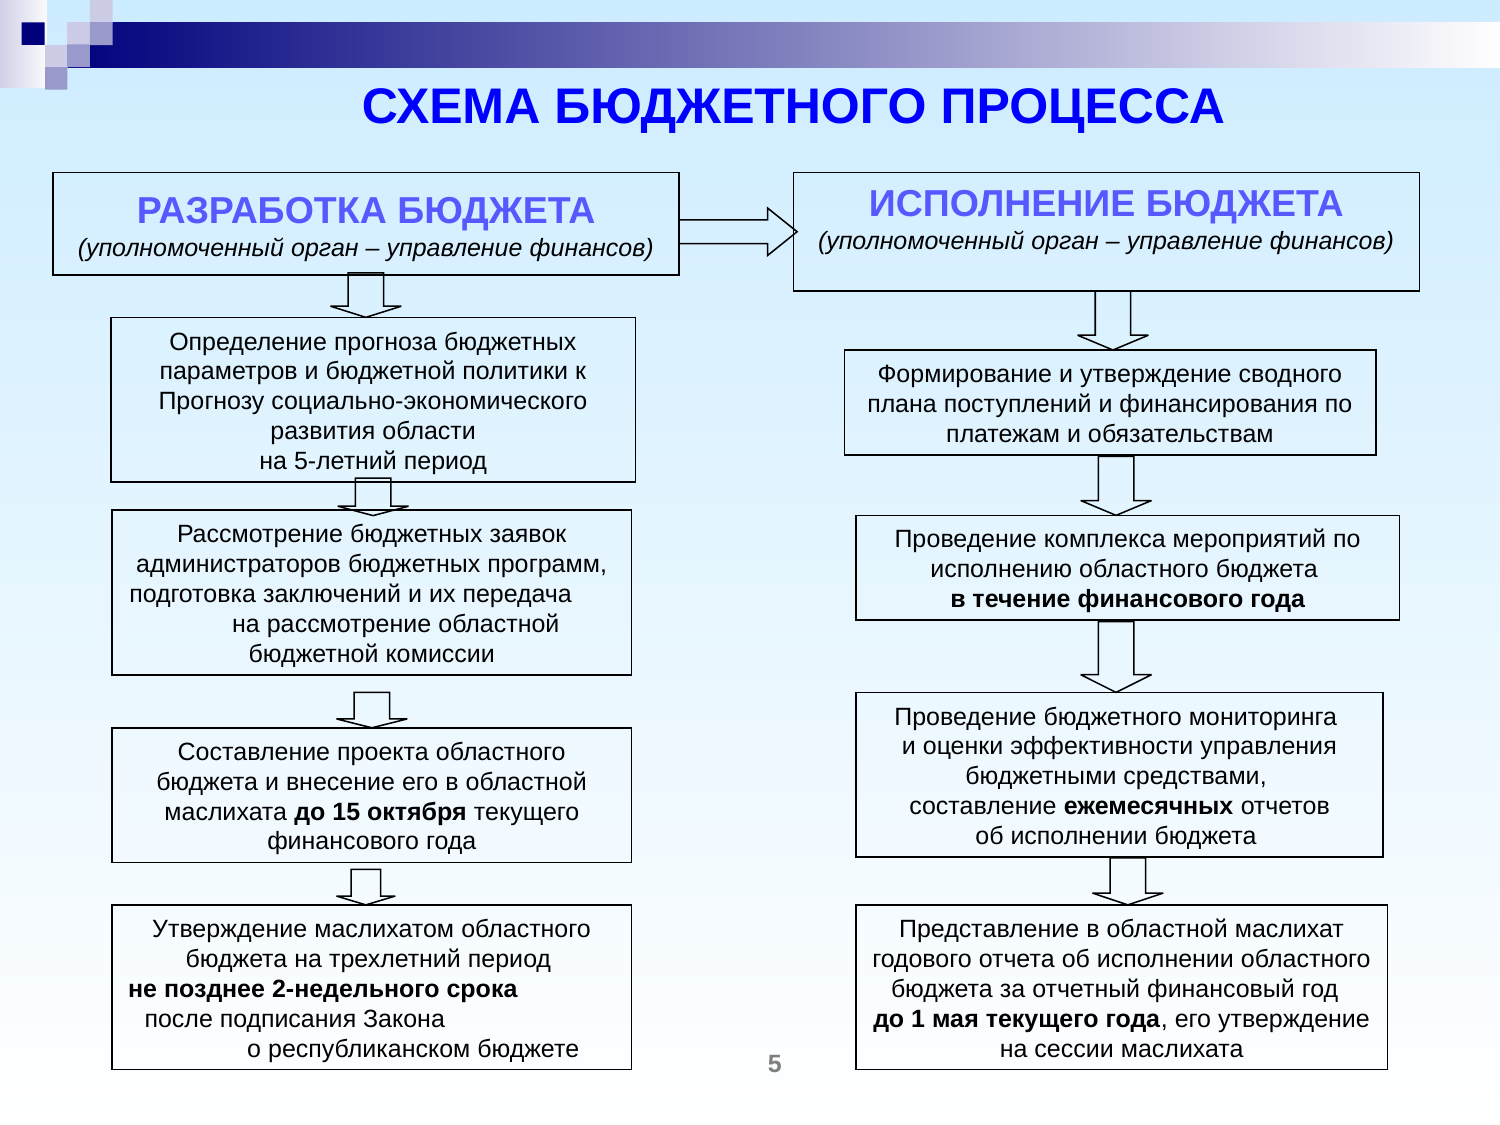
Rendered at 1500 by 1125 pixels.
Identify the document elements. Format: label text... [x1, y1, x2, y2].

text_box Рассмотрение бюджетных заявок администраторов бюджетных программ, подготовка заключений и их передача на рассмотрение областной бюджетной комиссии [112, 510, 632, 675]
text_box [1080, 456, 1152, 516]
text_box [337, 478, 409, 516]
text_box [1092, 857, 1164, 905]
text_box [336, 692, 408, 728]
text_box РАЗРАБОТКА БЮДЖЕТА (уполномоченный орган – управление финансов) [53, 172, 680, 275]
text_box [1077, 290, 1149, 351]
text_box СХЕМА БЮДЖЕТНОГО ПРОЦЕССА [206, 66, 1381, 142]
text_box ИСПОЛНЕНИЕ БЮДЖЕТА (уполномоченный орган – управление финансов) [793, 172, 1420, 291]
text_box Составление проекта областного бюджета и внесение его в областной маслихата до 15 октября текущего финансового года [112, 727, 632, 863]
text_box [1080, 621, 1152, 693]
text_box Проведение комплекса мероприятий по исполнению областного бюджета в течение финансового года [856, 515, 1400, 621]
text_box 5 [624, 1024, 925, 1100]
text_box Определение прогноза бюджетных параметров и бюджетной политики к Прогнозу социально-экономического развития области на 5-летний период [111, 317, 636, 483]
text_box [330, 272, 402, 318]
text_box Формирование и утверждение сводного плана поступлений и финансирования по платежам и обязательствам [844, 350, 1376, 455]
text_box [679, 208, 798, 256]
text_box Утверждение маслихатом областного бюджета на трехлетний период не позднее 2-недельного срока после подписания Закона о республиканском бюджете [112, 904, 632, 1070]
text_box Проведение бюджетного мониторинга и оценки эффективности управления бюджетными средствами, составление ежемесячных отчетов об исполнении бюджета [856, 692, 1384, 858]
text_box Представление в областной маслихат годового отчета об исполнении областного бюджета за отчетный финансовый год до 1 мая текущего года, его утверждение на сессии маслихата [856, 904, 1388, 1070]
text_box [336, 869, 396, 905]
